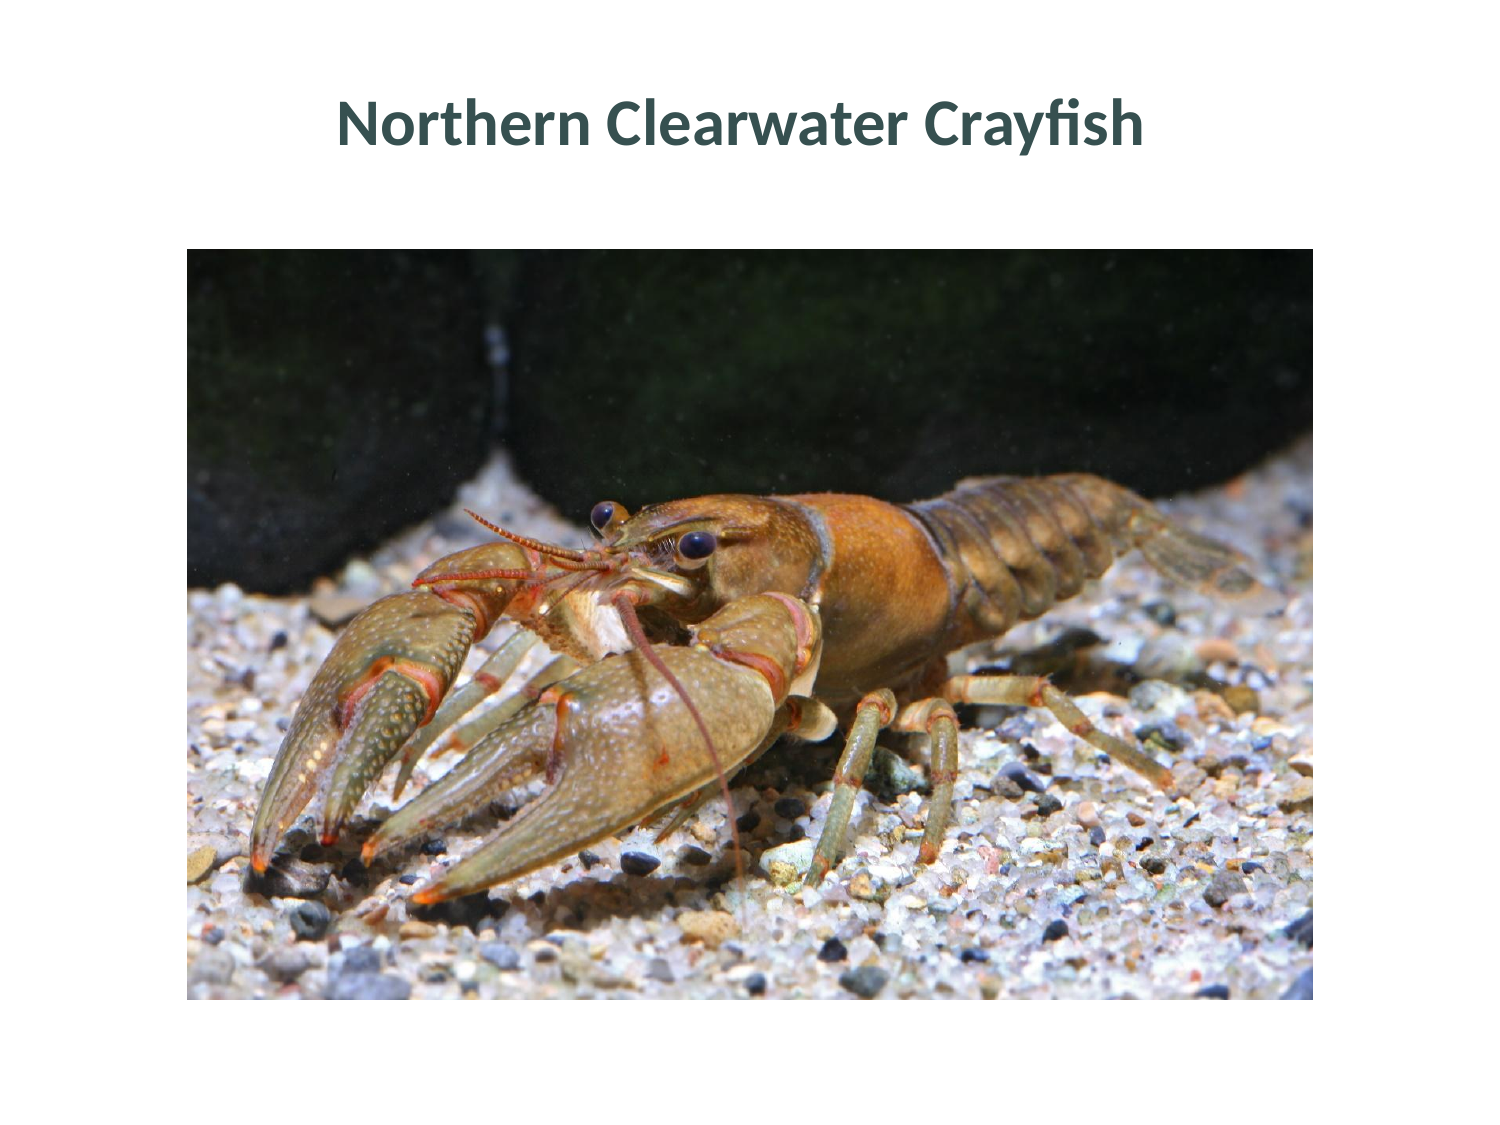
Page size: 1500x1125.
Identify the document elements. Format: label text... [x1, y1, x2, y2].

title Northern Clearwater Crayfish [66, 0, 1417, 250]
picture [187, 249, 1313, 1001]
